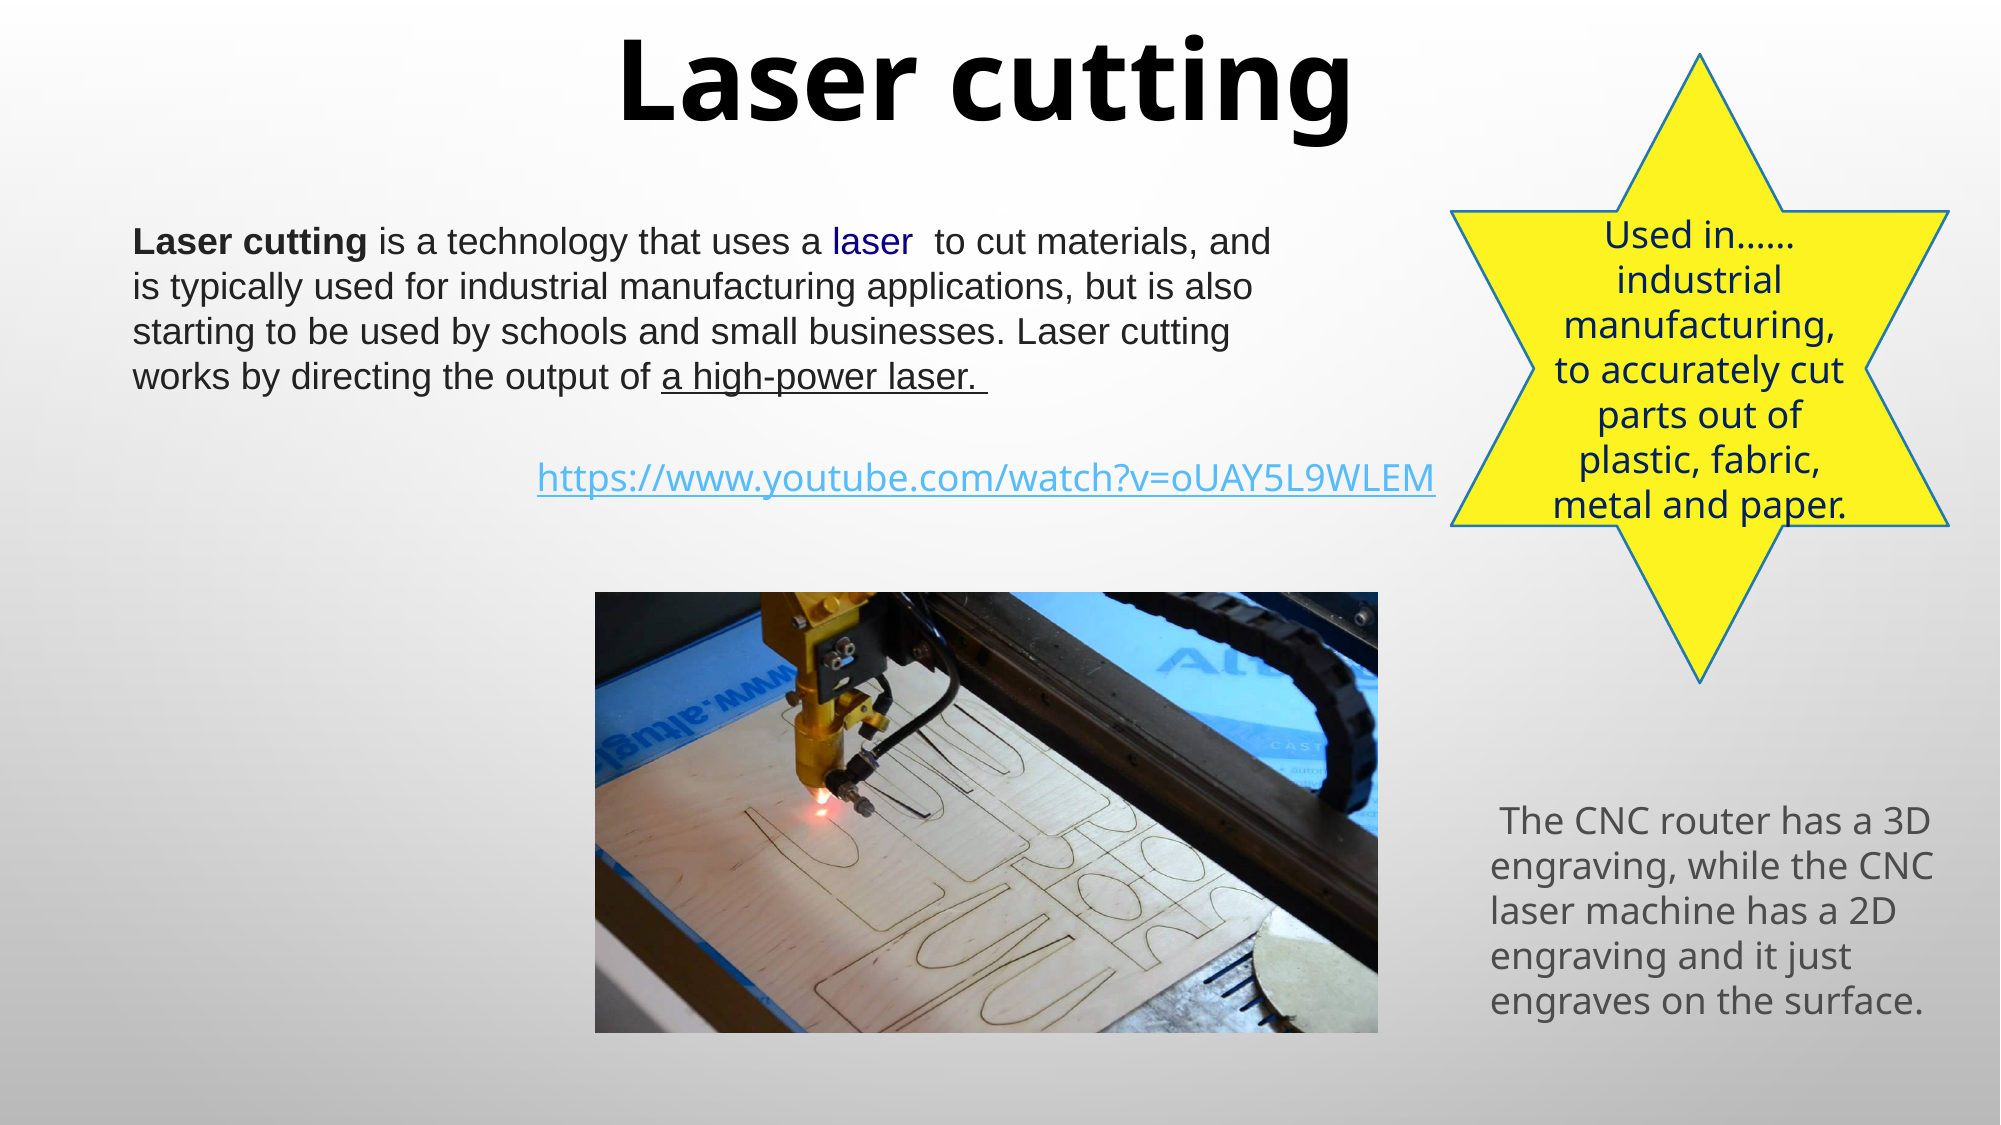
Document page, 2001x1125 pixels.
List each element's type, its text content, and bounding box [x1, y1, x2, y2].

picture [0, 0, 2000, 1125]
text_box Laser cutting [599, 0, 1373, 150]
text_box https://www.youtube.com/watch?v=oUAY5L9WLEM [521, 446, 1451, 513]
text_box The CNC router has a 3D engraving, while the CNC laser machine has a 2D engraving and it just engraves on the surface. [1474, 790, 2000, 1030]
text_box Used in……industrial manufacturing, to accurately cut parts out of plastic, fabric, metal and paper. [1449, 52, 1950, 685]
text_box Laser cutting is a technology that uses a laser to cut materials, and is typically used for industrial manufacturing applications, but is also starting to be used by schools and small businesses. Laser cutting works by directing the output of a high-power laser. [117, 209, 1323, 405]
